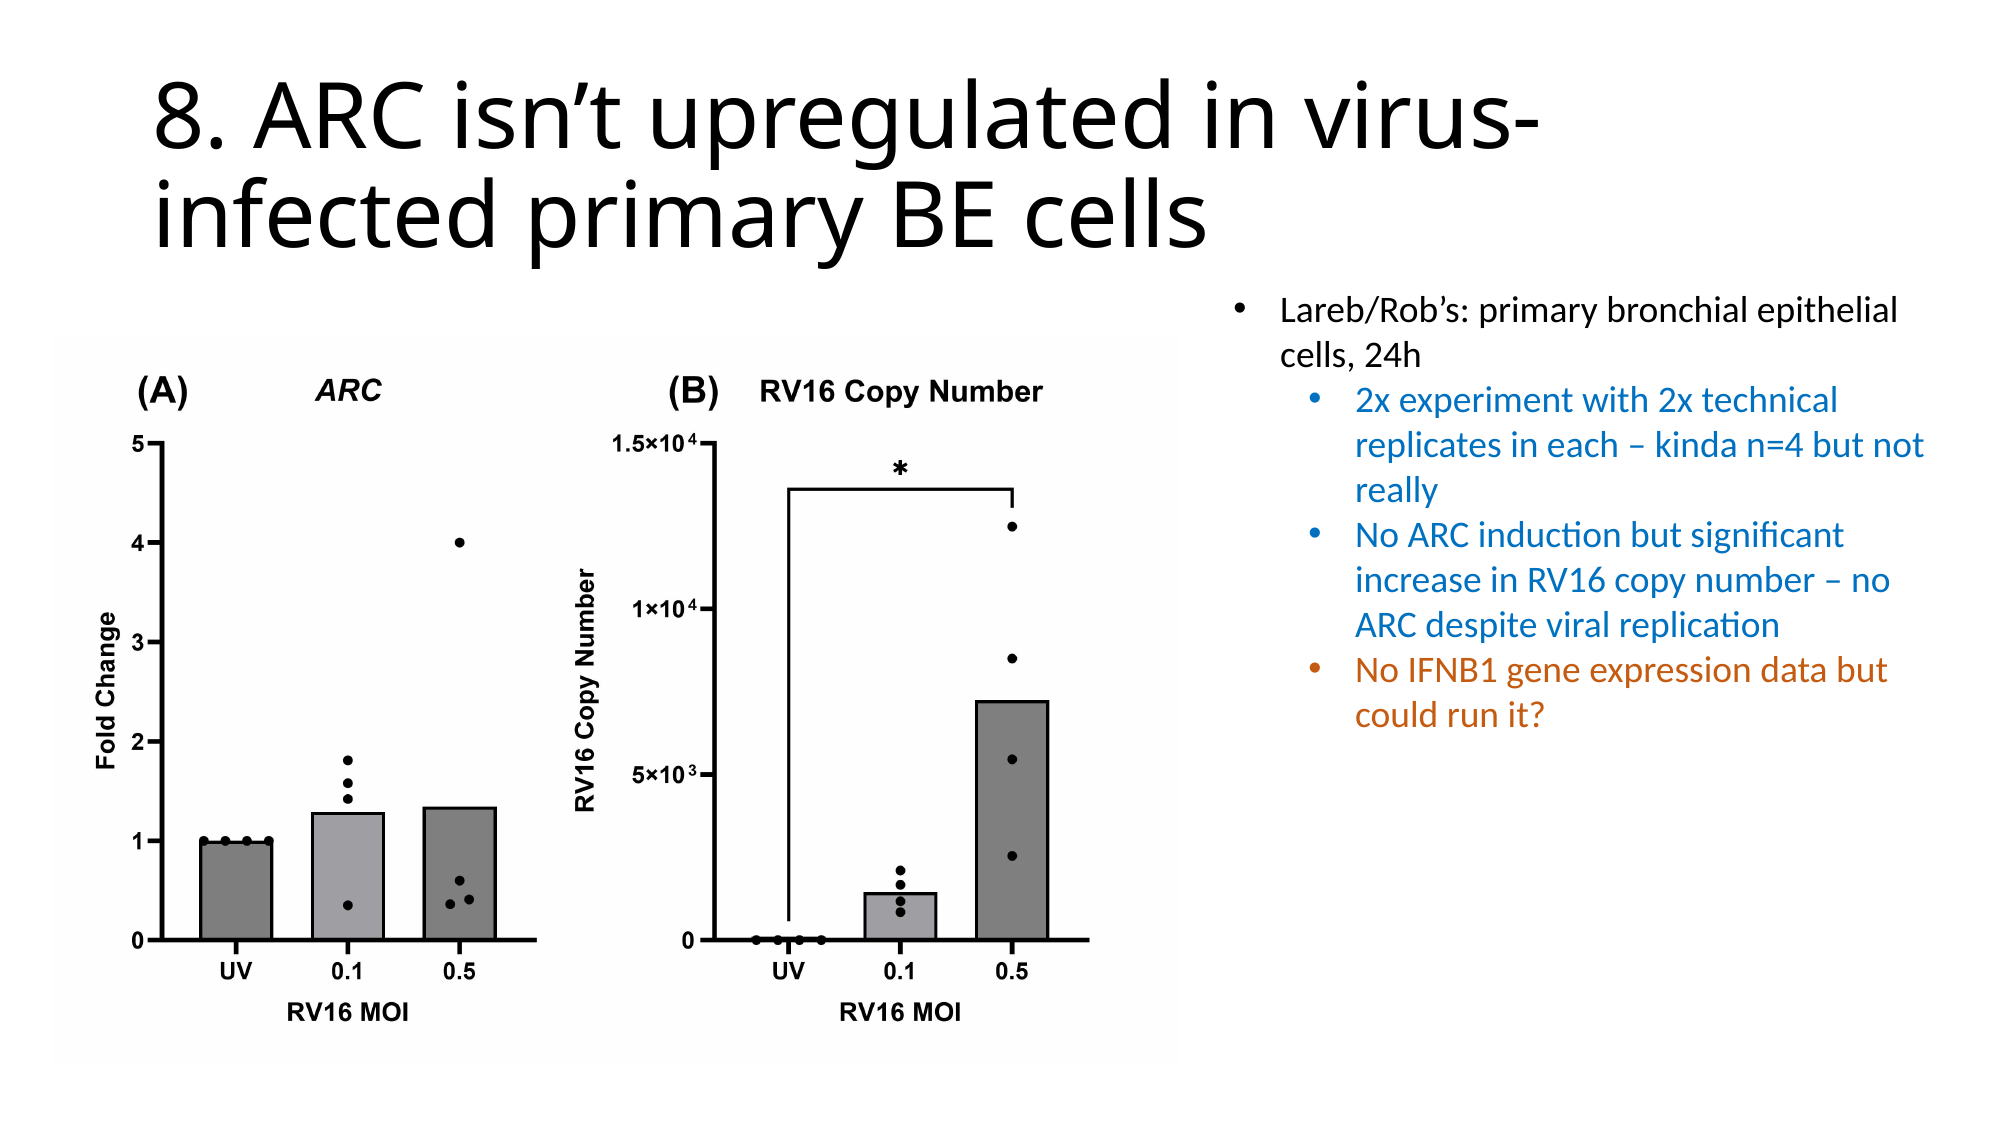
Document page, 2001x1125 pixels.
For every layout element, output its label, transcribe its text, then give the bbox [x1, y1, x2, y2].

text_box Lareb/Rob’s: primary bronchial epithelial cells, 24h 2x experiment with 2x technical replicates in each – kinda n=4 but not really No ARC induction but significant increase in RV16 copy number – no ARC despite viral replication No IFNB1 gene expression data but could run it? [1218, 277, 1948, 742]
title 8. ARC isn’t upregulated in virus-infected primary BE cells [137, 59, 1863, 278]
picture [52, 335, 1178, 1065]
